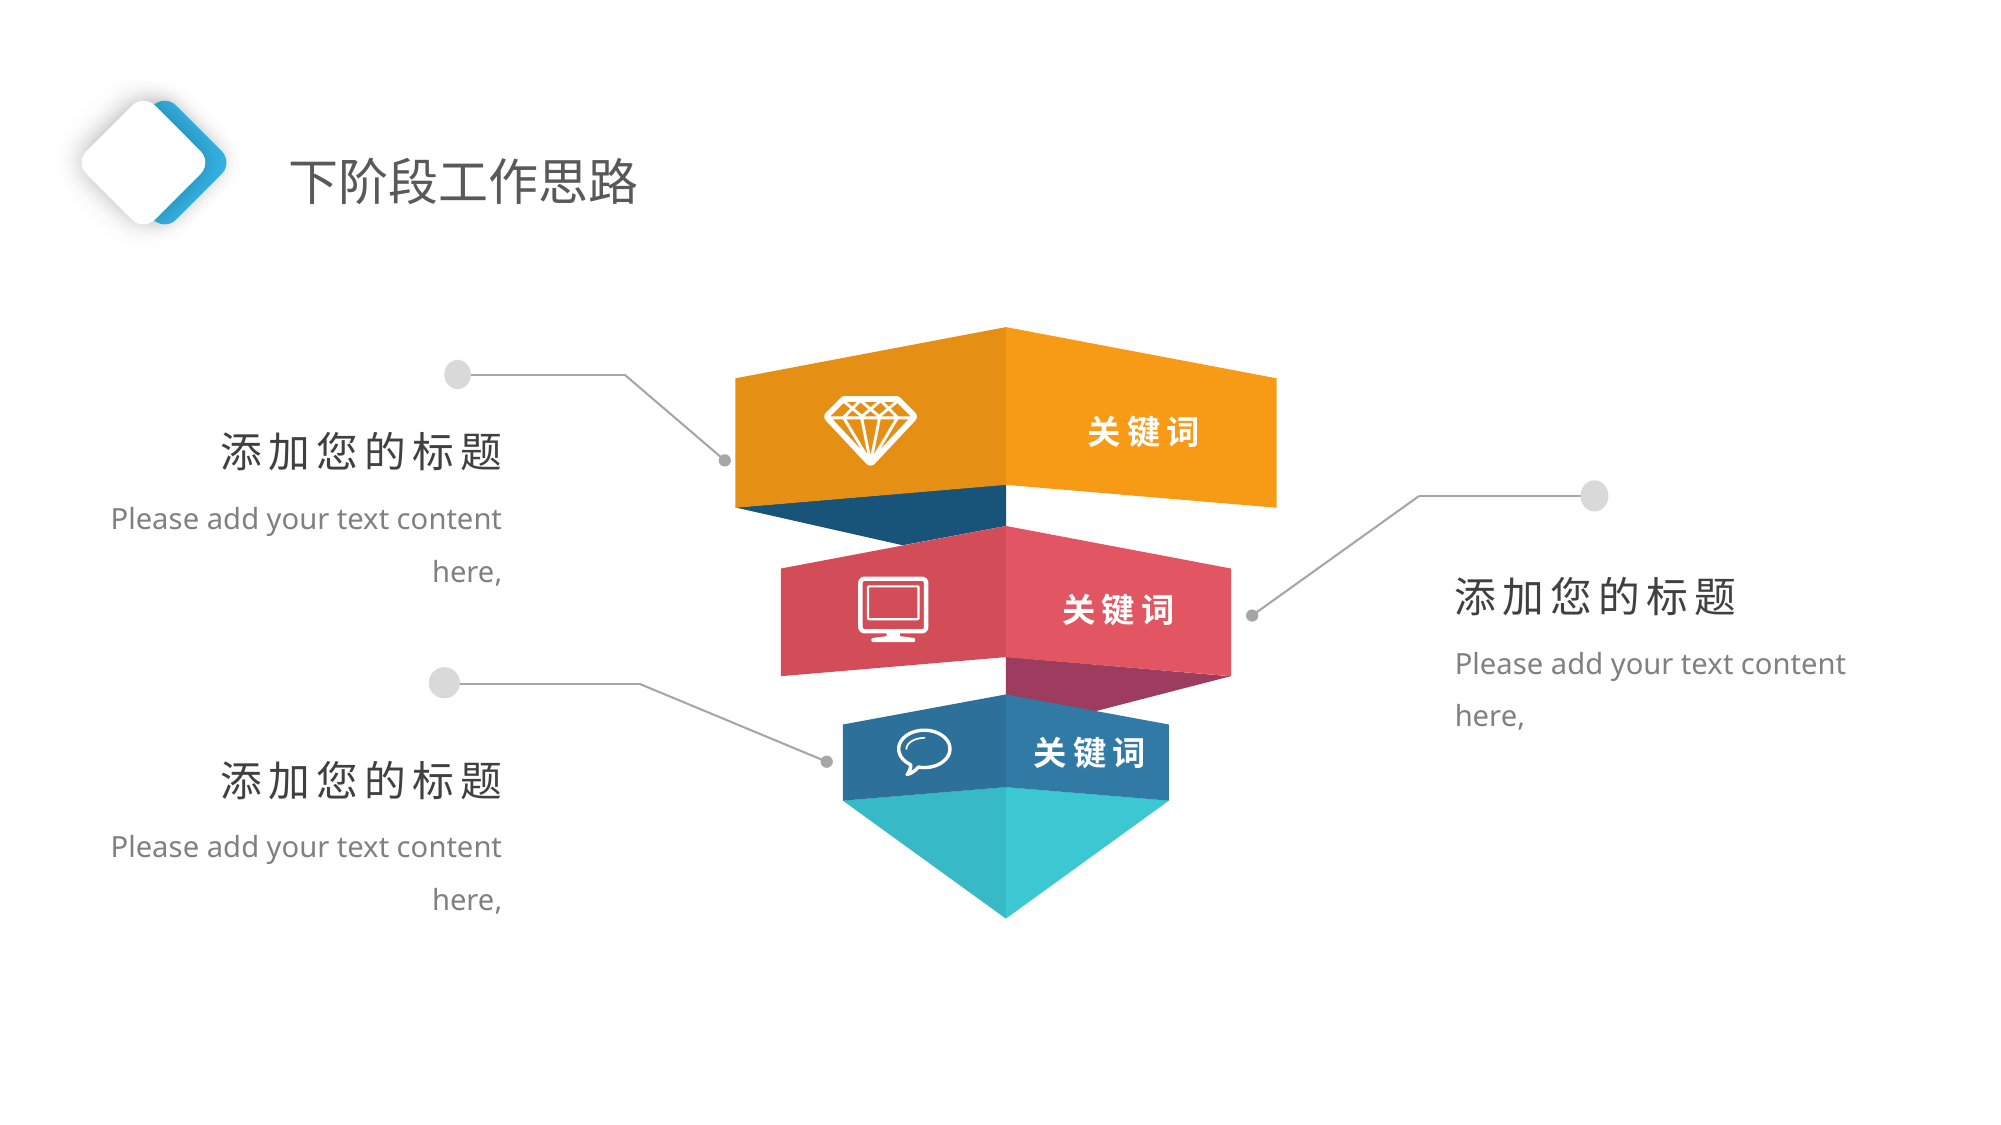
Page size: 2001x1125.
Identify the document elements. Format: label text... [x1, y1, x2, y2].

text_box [735, 327, 1277, 508]
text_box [428, 667, 827, 762]
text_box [1252, 480, 1609, 616]
text_box [80, 99, 207, 226]
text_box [87, 393, 518, 592]
text_box [215, 142, 228, 183]
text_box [87, 721, 518, 867]
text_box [444, 359, 725, 461]
text_box 下阶段工作思路 [273, 113, 828, 219]
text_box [842, 802, 1170, 919]
text_box [1004, 677, 1231, 694]
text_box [842, 694, 1170, 802]
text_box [780, 525, 1231, 677]
text_box [735, 508, 1008, 525]
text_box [1440, 538, 1871, 736]
